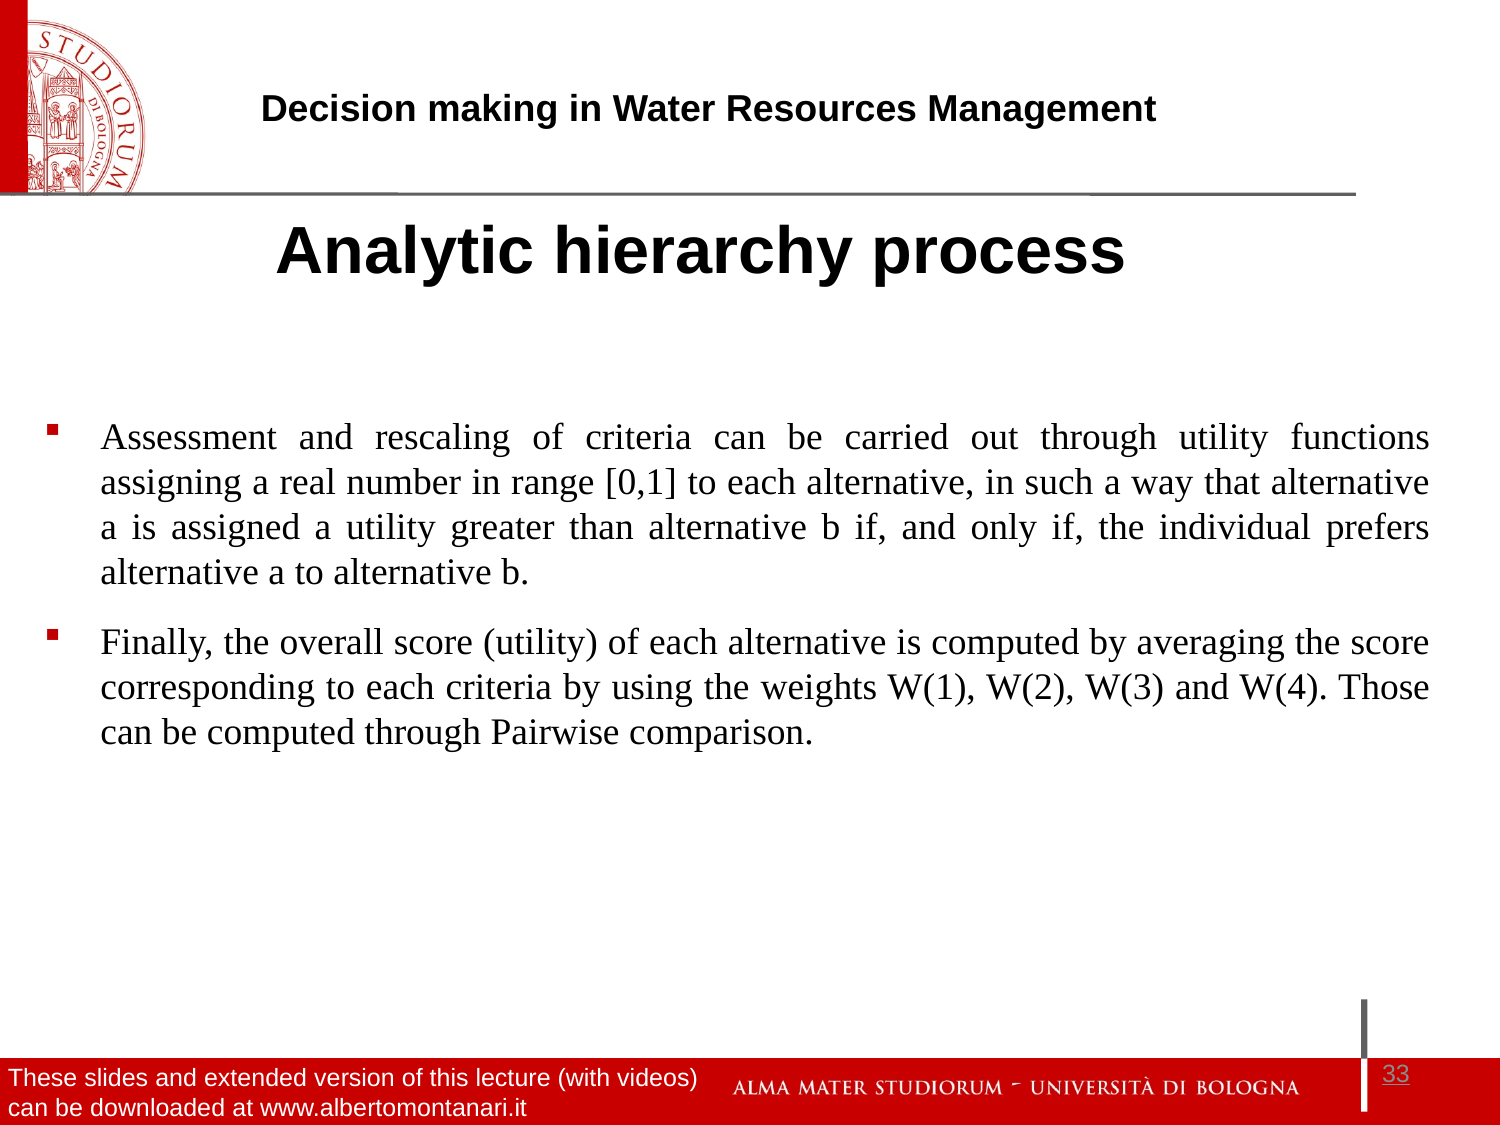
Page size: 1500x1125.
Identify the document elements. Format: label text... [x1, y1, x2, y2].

picture [0, 1058, 1500, 1125]
picture [28, 16, 151, 192]
text_box Analytic hierarchy process [105, 199, 1298, 294]
list Assessment and rescaling of criteria can be carried out through utility functions assigning a real number in range [0,1] to each alternative, in such a way that alternative a is assigned a utility greater than alternative b if, and only if, the individual prefers alternative a to alternative b. Finally, the overall score (utility) of each alternative is computed by averaging the score corresponding to each criteria by using the weights W(1), W(2), W(3) and W(4). Those can be computed through Pairwise comparison. [29, 404, 1447, 1058]
slide_number 33 [1074, 1042, 1425, 1103]
